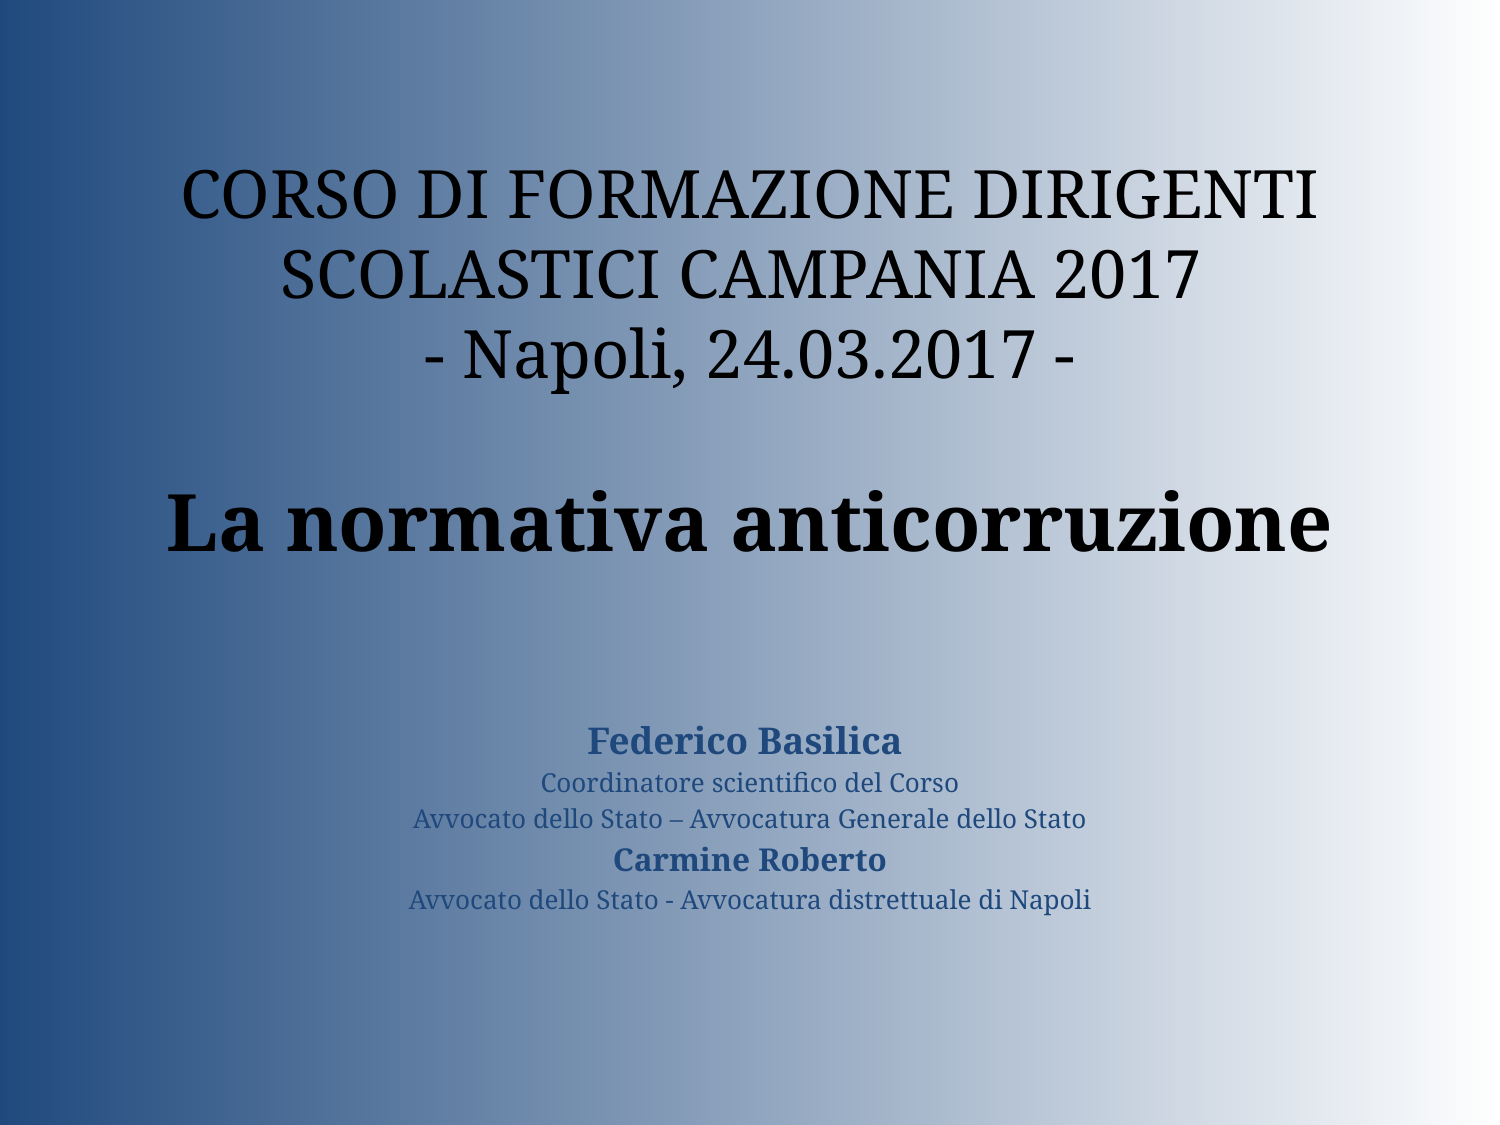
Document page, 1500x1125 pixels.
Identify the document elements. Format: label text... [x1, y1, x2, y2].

title CORSO DI FORMAZIONE DIRIGENTI SCOLASTICI CAMPANIA 2017 - Napoli, 24.03.2017 - La normativa anticorruzione [112, 116, 1388, 602]
subtitle Federico Basilica Coordinatore scientifico del Corso Avvocato dello Stato – Avvocatura Generale dello Stato Carmine Roberto Avvocato dello Stato - Avvocatura distrettuale di Napoli [225, 709, 1275, 925]
